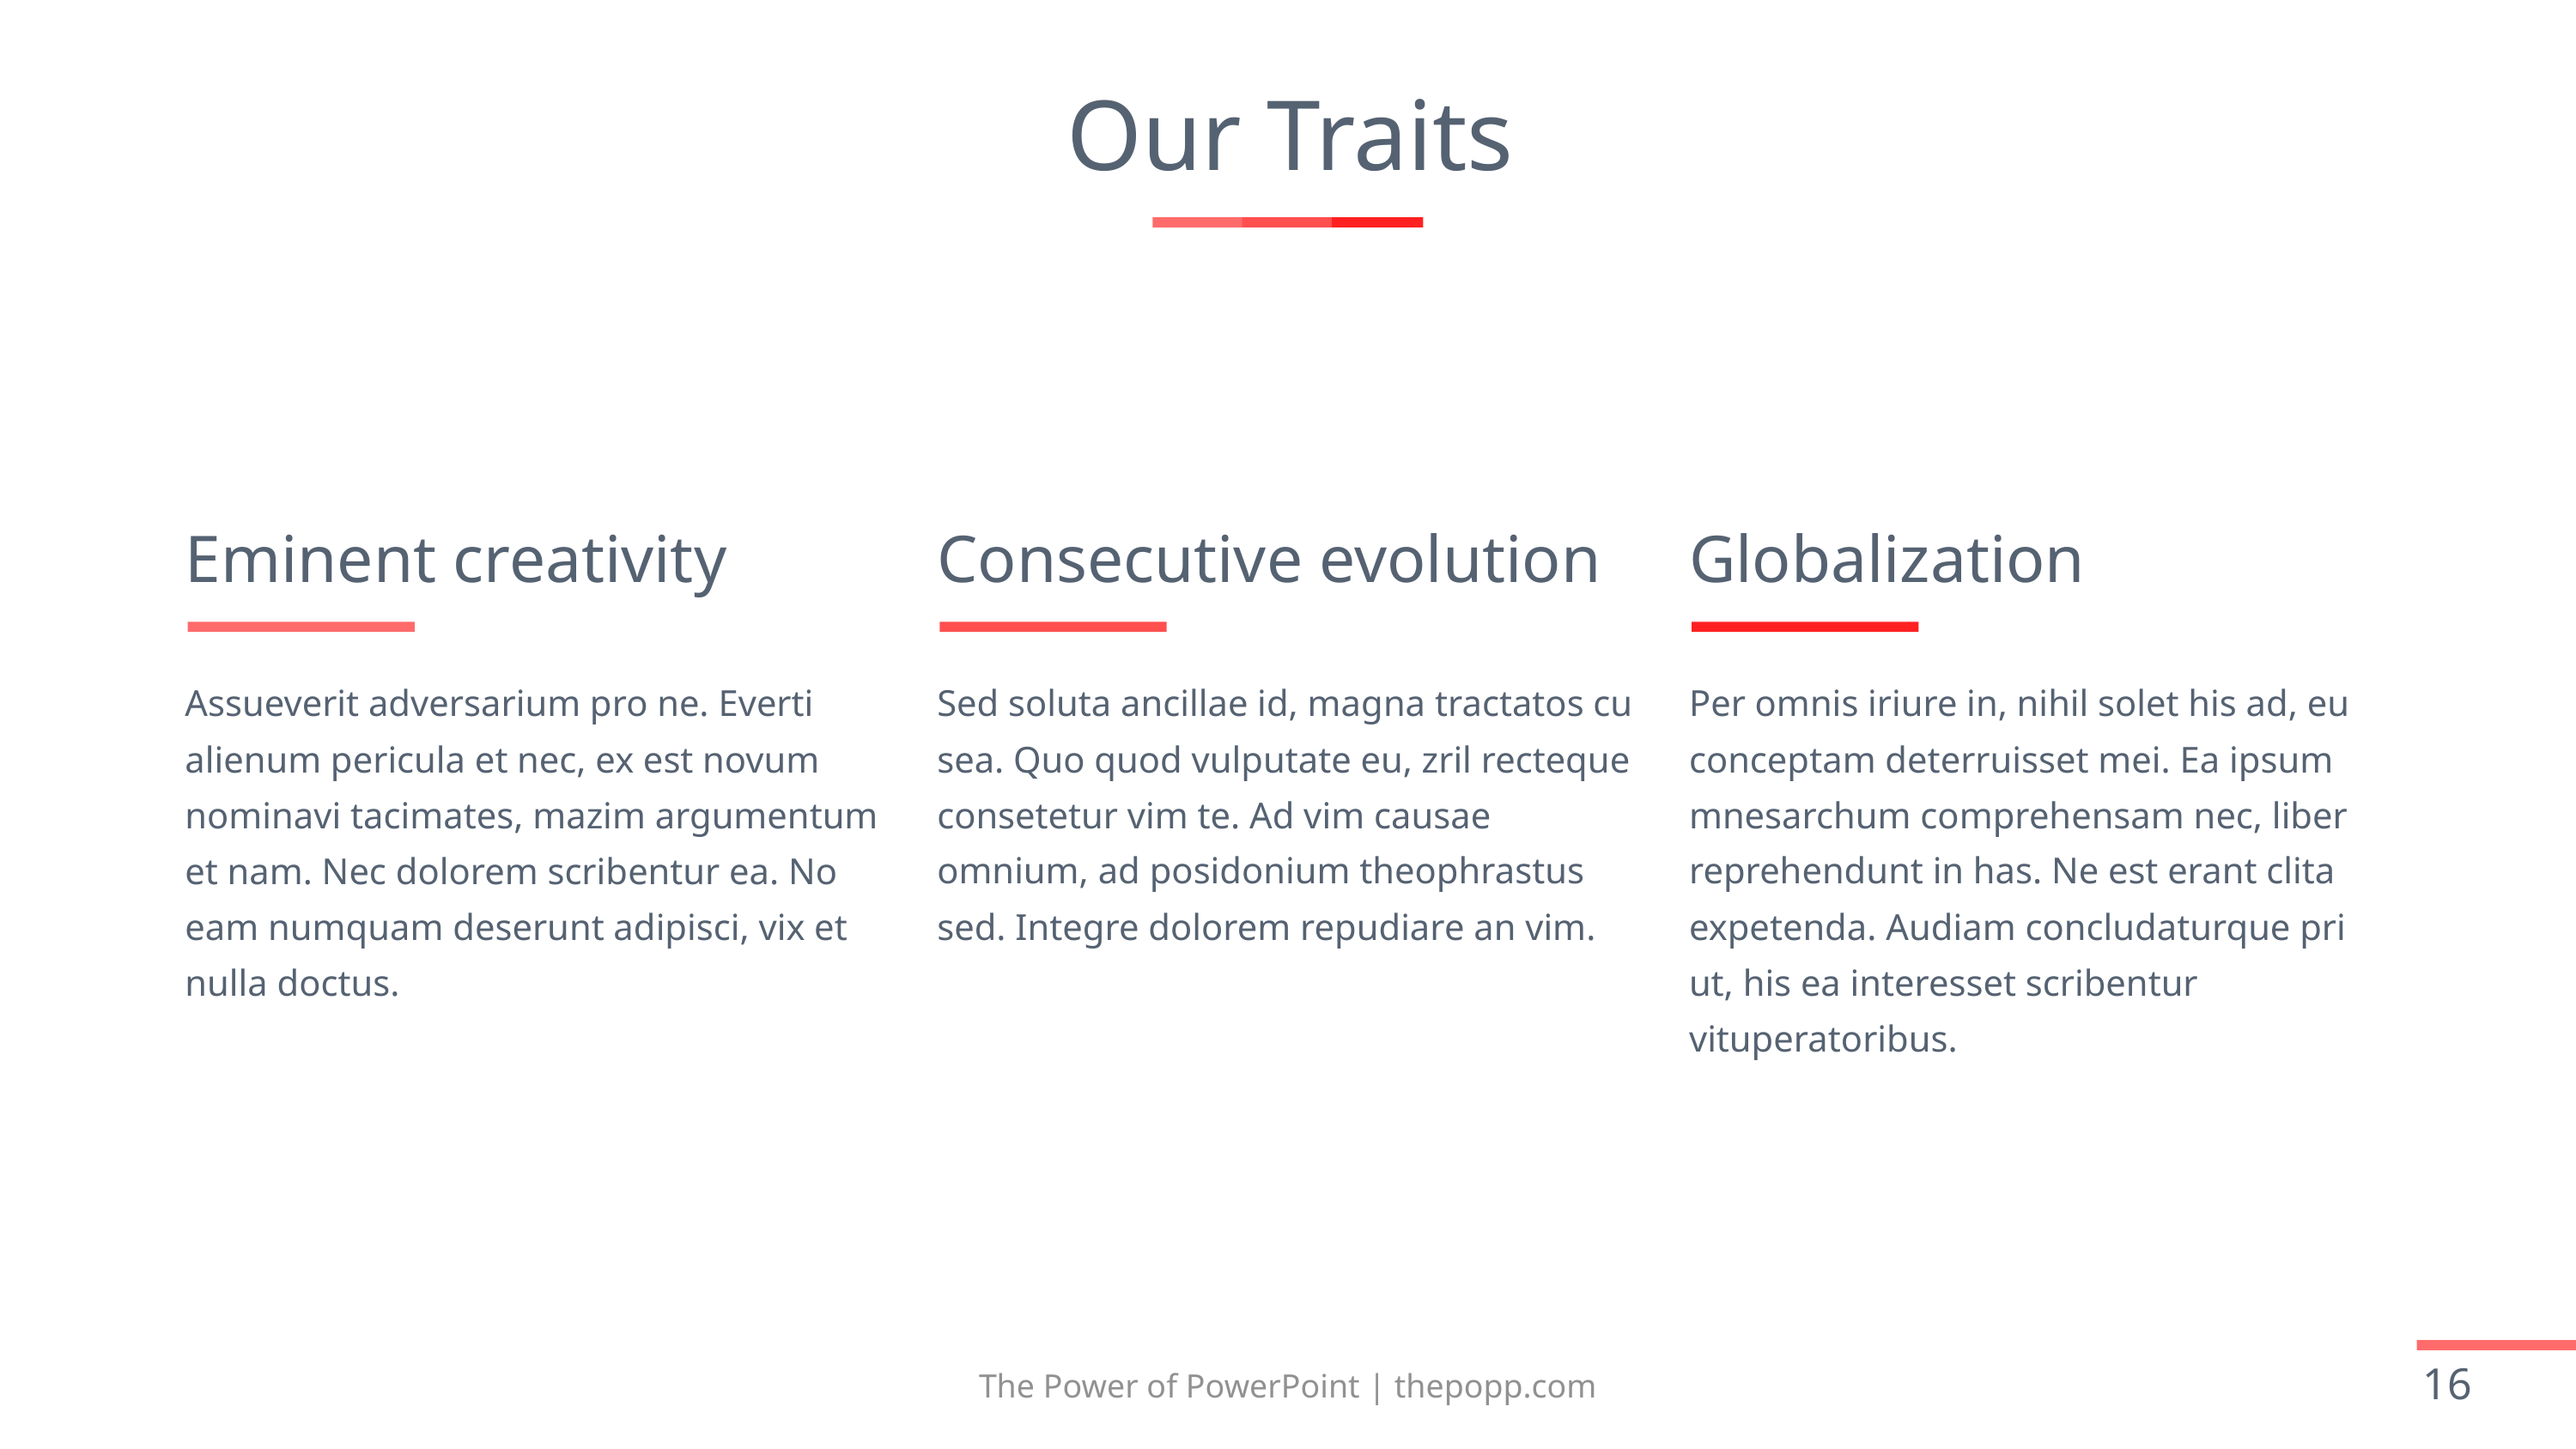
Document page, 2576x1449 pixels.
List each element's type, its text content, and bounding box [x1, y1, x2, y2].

list Assueverit adversarium pro ne. Everti alienum pericula et nec, ex est novum nominavi tacimates, mazim argumentum et nam. Nec dolorem scribentur ea. No eam numquam deserunt adipisci, vix et nulla doctus. [172, 661, 900, 1071]
footer The Power of PowerPoint | thepopp.com [853, 1349, 1723, 1427]
slide_number 16 [2409, 1351, 2576, 1421]
list Globalization [1676, 504, 2404, 609]
list Sed soluta ancillae id, magna tractatos cu sea. Quo quod vulputate eu, zril recteque consetetur vim te. Ad vim causae omnium, ad posidonium theophrastus sed. Integre dolorem repudiare an vim. [924, 661, 1652, 1071]
title Our Traits [69, 49, 2512, 230]
list Per omnis iriure in, nihil solet his ad, eu conceptam deterruisset mei. Ea ipsum mnesarchum comprehensam nec, liber reprehendunt in has. Ne est erant clita expetenda. Audiam concludaturque pri ut, his ea interesset scribentur vituperatoribus. [1676, 661, 2404, 1071]
list Eminent creativity [172, 504, 900, 609]
list Consecutive evolution [924, 504, 1652, 609]
